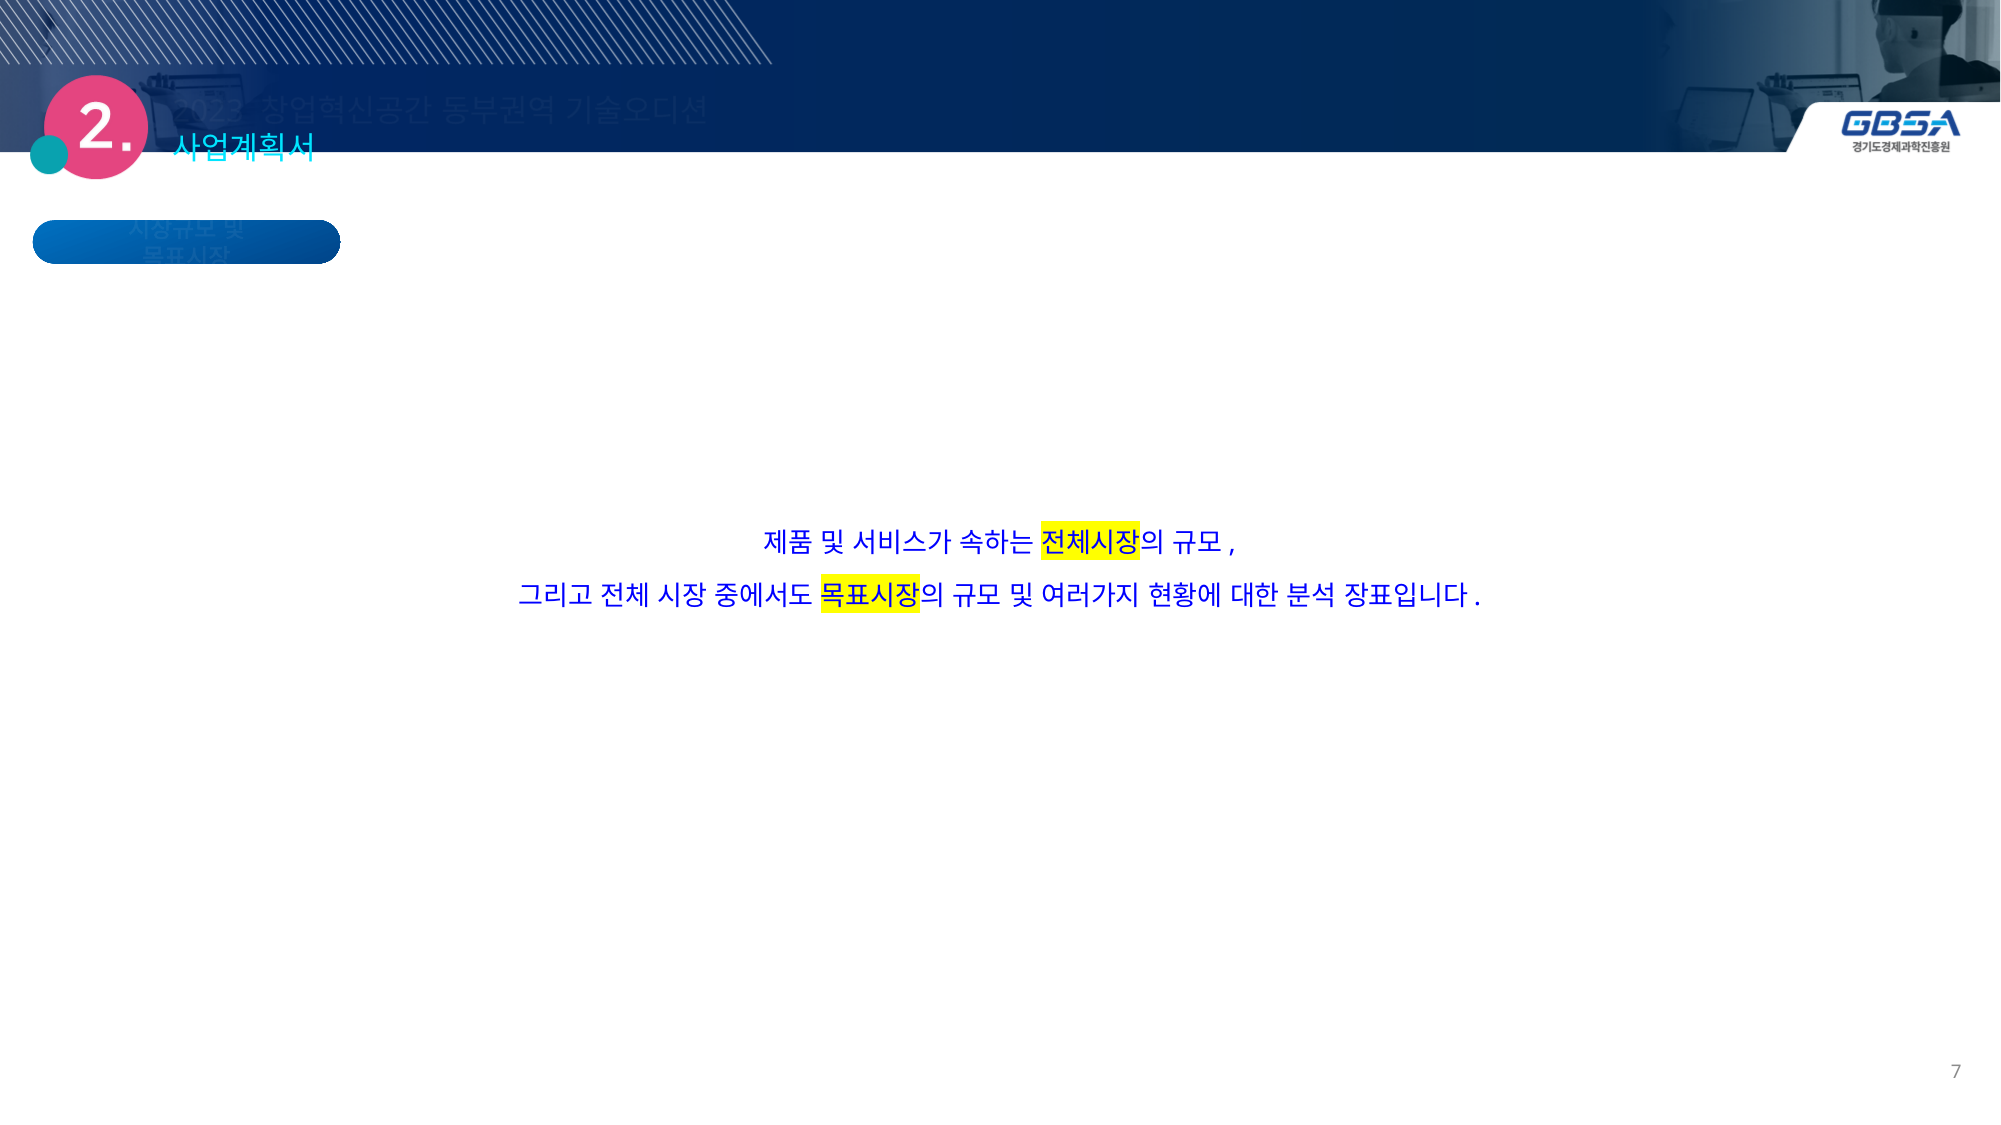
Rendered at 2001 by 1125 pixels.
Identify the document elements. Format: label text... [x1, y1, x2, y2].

text_box 제품 및 서비스가 속하는 전체시장의 규모, 그리고 전체 시장 중에서도 목표시장의 규모 및 여러가지 현황에 대한 분석 장표입니다. [359, 508, 1641, 619]
slide_number 7 [1782, 1042, 1977, 1103]
text_box 2023 창업혁신공간 동부권역 기술오디션 사업계획서 [157, 83, 868, 173]
picture [0, 0, 2001, 1125]
text_box [305, 219, 342, 265]
text_box [31, 219, 68, 265]
text_box 시장규모 및 목표시장 [68, 205, 305, 278]
